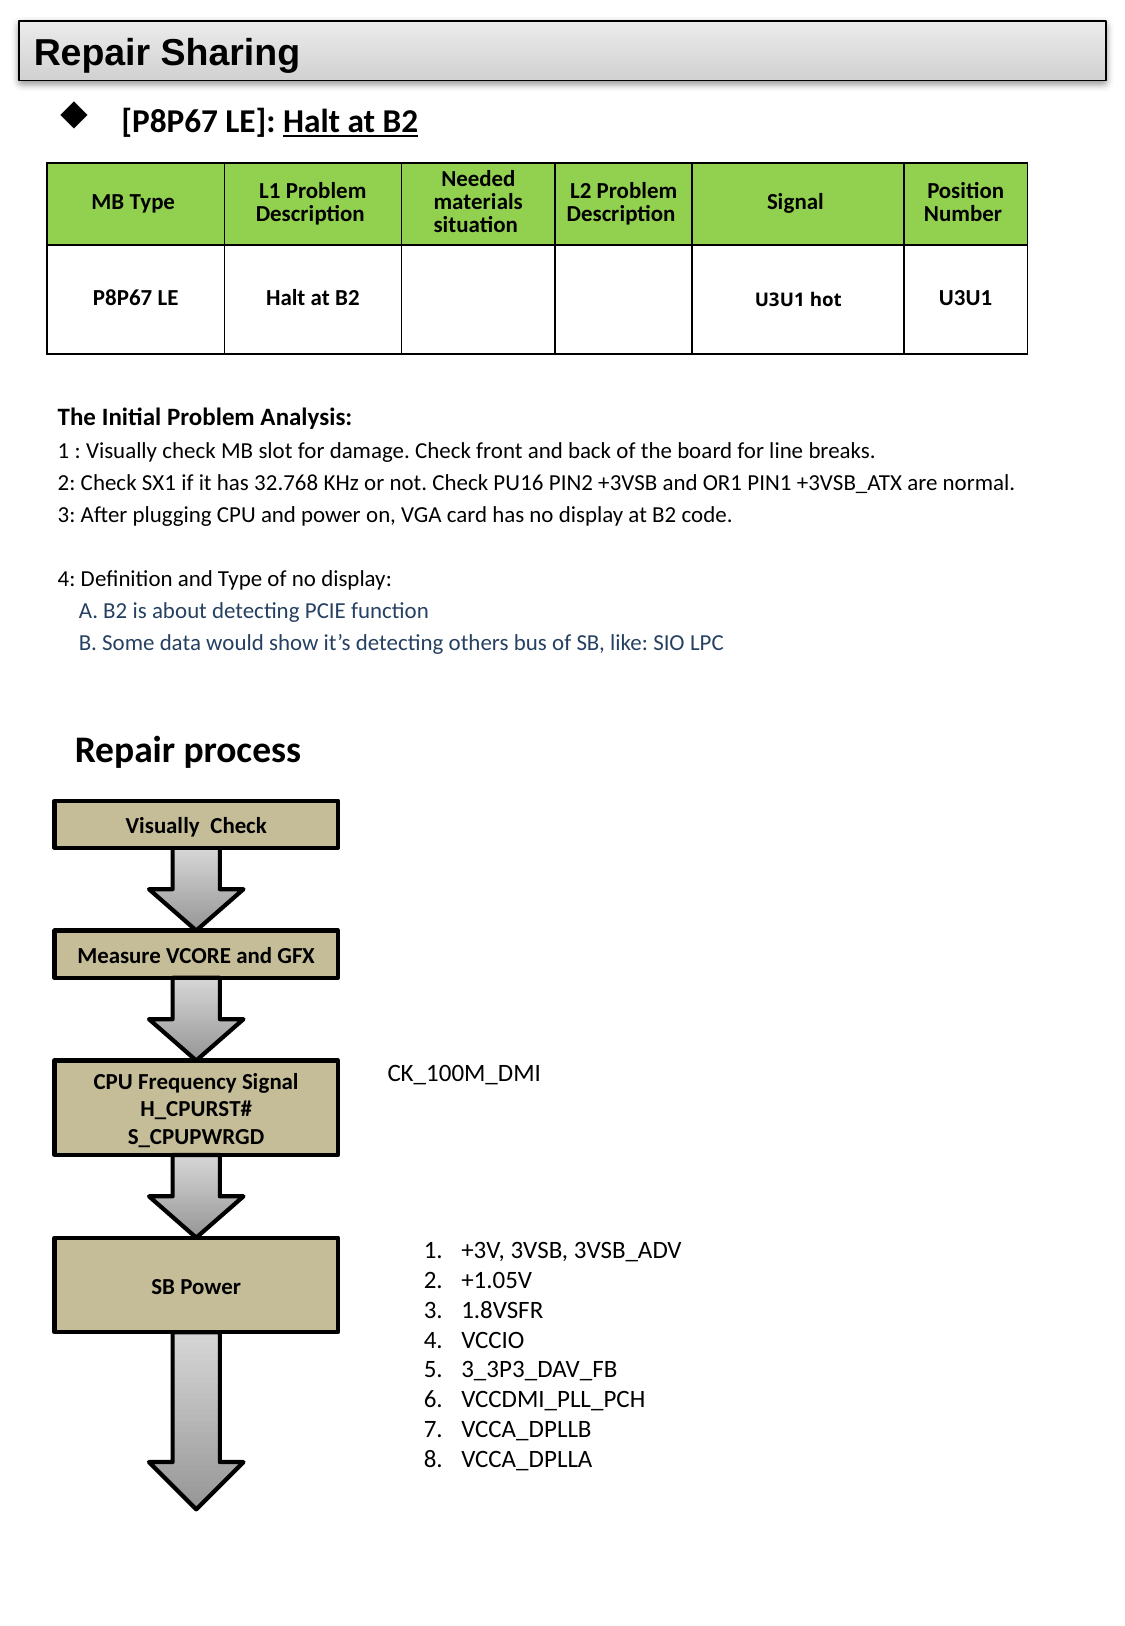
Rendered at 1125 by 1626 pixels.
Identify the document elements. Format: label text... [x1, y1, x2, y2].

table_header Needed materials situation [402, 164, 554, 244]
table_cell U3U1 [905, 246, 1027, 353]
text_box Measure VCORE and GFX [52, 928, 340, 980]
table_header Signal [693, 164, 903, 244]
table_header L1 Problem Description [225, 164, 401, 244]
text_box Repair Sharing [18, 20, 1107, 81]
text_box [147, 1152, 246, 1240]
text_box [147, 975, 246, 1058]
text_box [147, 850, 246, 928]
table_cell Halt at B2 [225, 246, 401, 353]
text_box +3V, 3VSB, 3VSB_ADV +1.05V 1.8VSFR VCCIO 3_3P3_DAV_FB VCCDMI_PLL_PCH VCCA_DPLLB VCCA_DPLLA [408, 1225, 1094, 1481]
table_cell [402, 246, 554, 353]
table_header L2 Problem Description [556, 164, 691, 244]
text_box Visually Check [52, 799, 340, 850]
text_box CK_100M_DMI [372, 1048, 631, 1094]
table_header Position Number [905, 164, 1027, 244]
table_cell P8P67 LE [48, 246, 224, 353]
table_cell [556, 246, 691, 353]
text_box CPU Frequency Signal H_CPURST# S_CPUPWRGD [52, 1058, 340, 1157]
table_header MB Type [48, 164, 224, 244]
text_box SB Power [52, 1236, 340, 1334]
table_cell U3U1 hot [693, 246, 903, 353]
text_box [P8P67 LE]: Halt at B2 The Initial Problem Analysis: 1 : Visually check MB slot for damage. Check front and back of the board for line breaks. 2: Check SX1 if it has 32.768 KHz or not. Check PU16 PIN2 +3VSB and OR1 PIN1 +3VSB_ATX are normal. 3: After plugging CPU and power on, VGA card has no display at B2 code. 4: Definition and Type of no display: A. B2 is about detecting PCIE function B. Some data would show it’s detecting others bus of SB, like: SIO LPC Repair process [42, 91, 1059, 1226]
text_box [147, 1330, 246, 1512]
